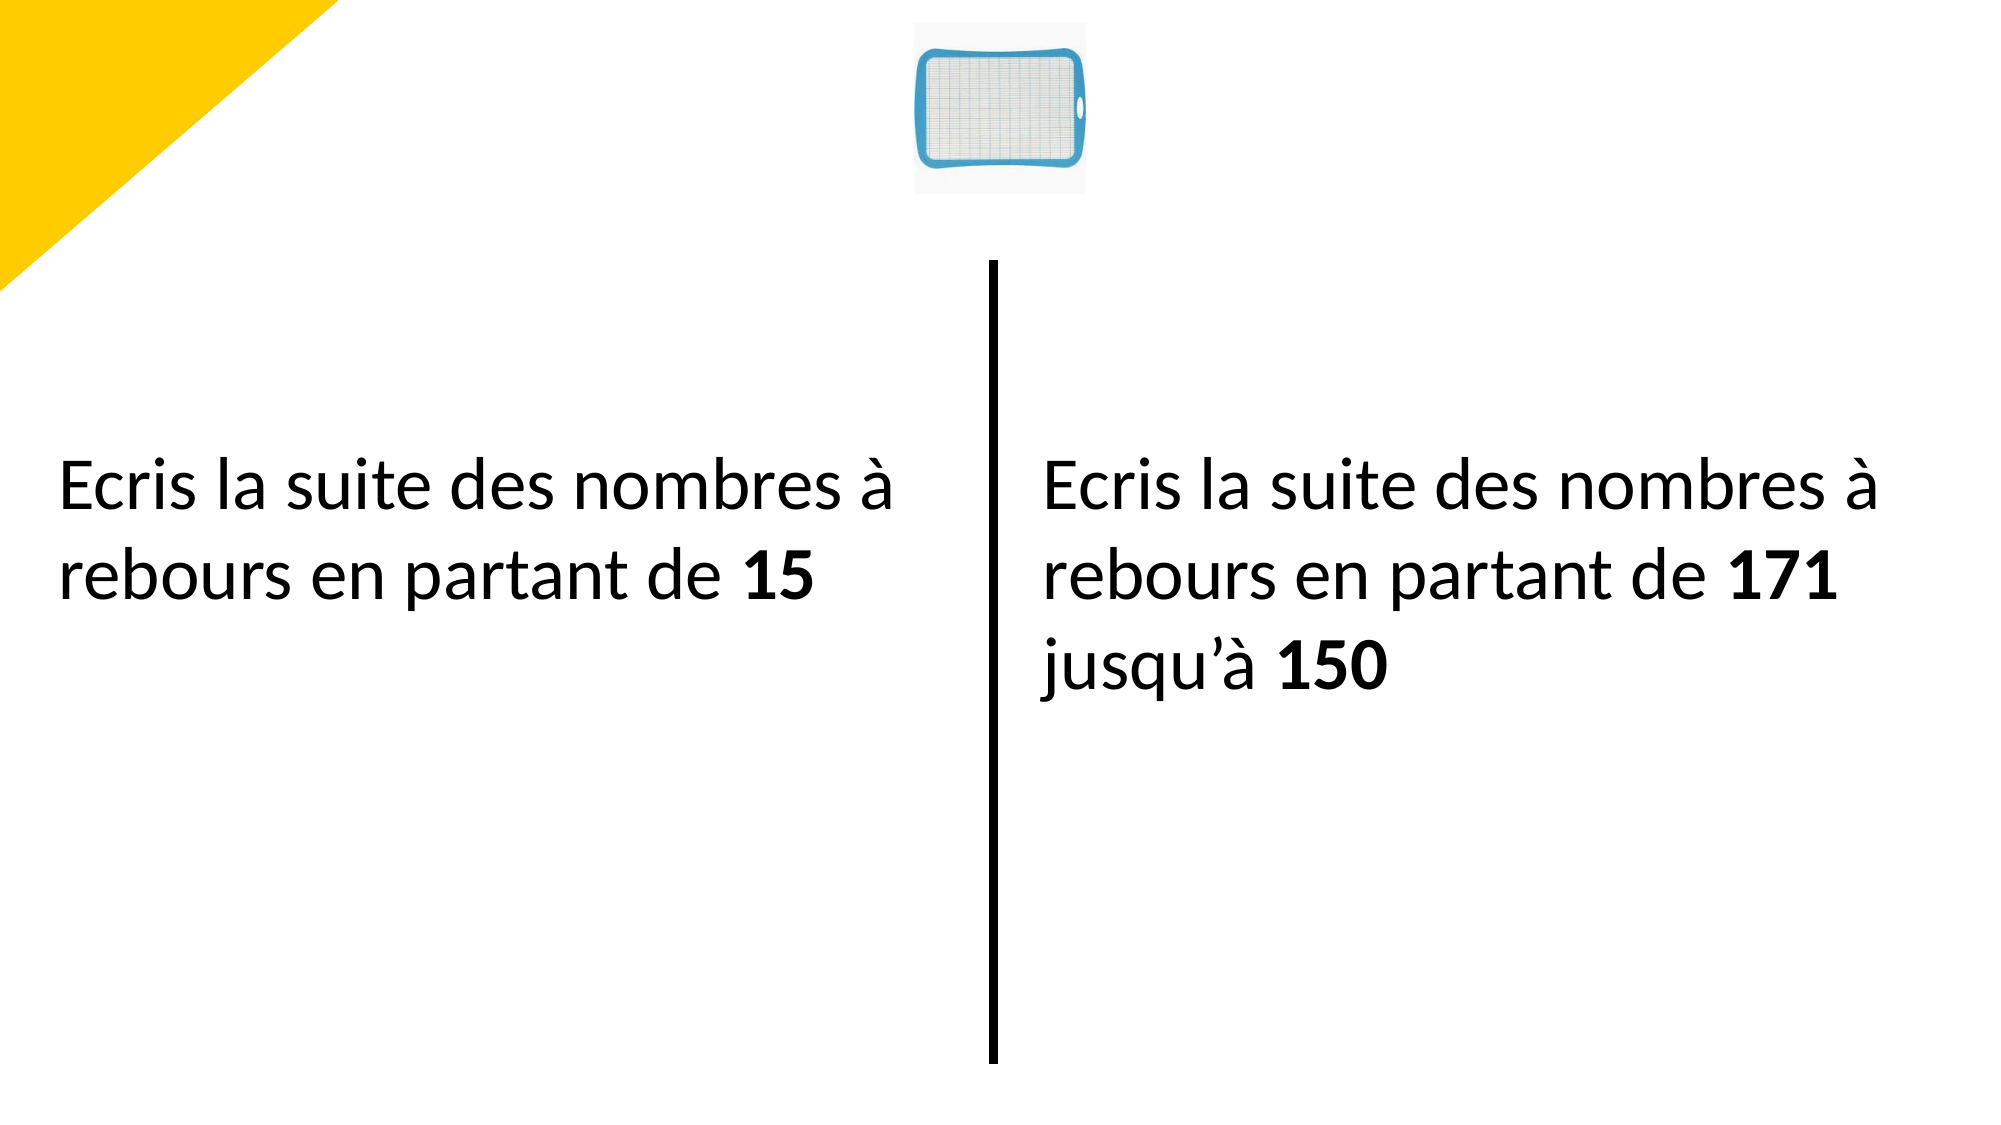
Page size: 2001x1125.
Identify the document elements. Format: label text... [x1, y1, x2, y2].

text_box Ecris la suite des nombres à rebours en partant de 171 jusqu’à 150 [1028, 426, 1944, 712]
text_box Ecris la suite des nombres à rebours en partant de 15 [43, 426, 959, 622]
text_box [0, 0, 337, 290]
picture [914, 23, 1086, 194]
